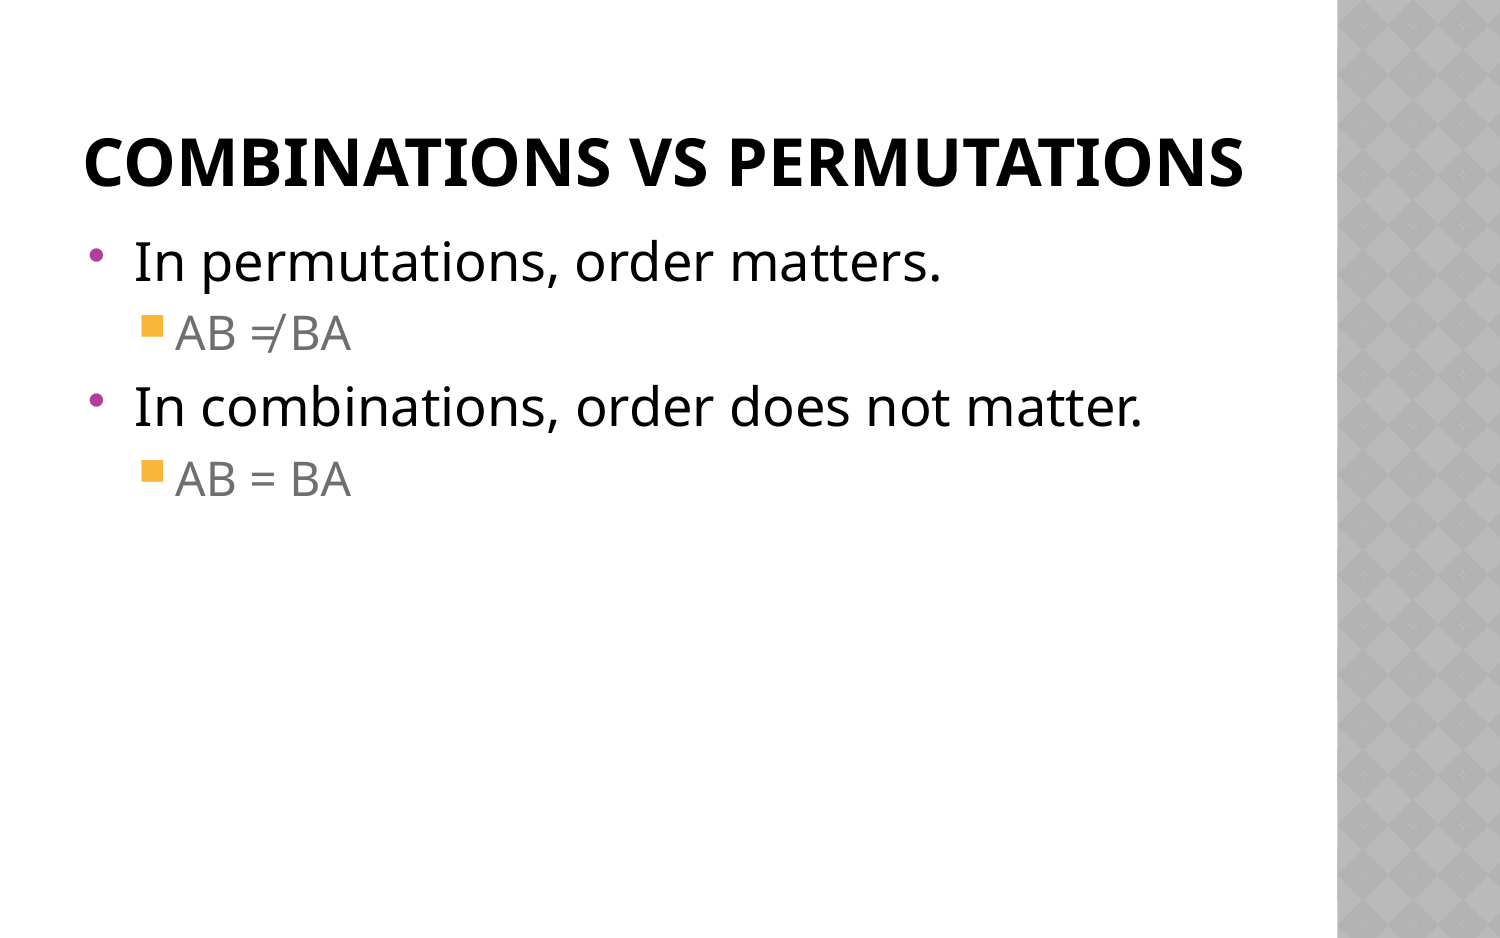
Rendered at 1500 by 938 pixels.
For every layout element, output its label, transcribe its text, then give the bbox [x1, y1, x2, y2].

list In permutations, order matters. AB ≠ BA In combinations, order does not matter. AB = BA [75, 220, 1263, 883]
title Combinations vs permutations [75, 43, 1263, 200]
